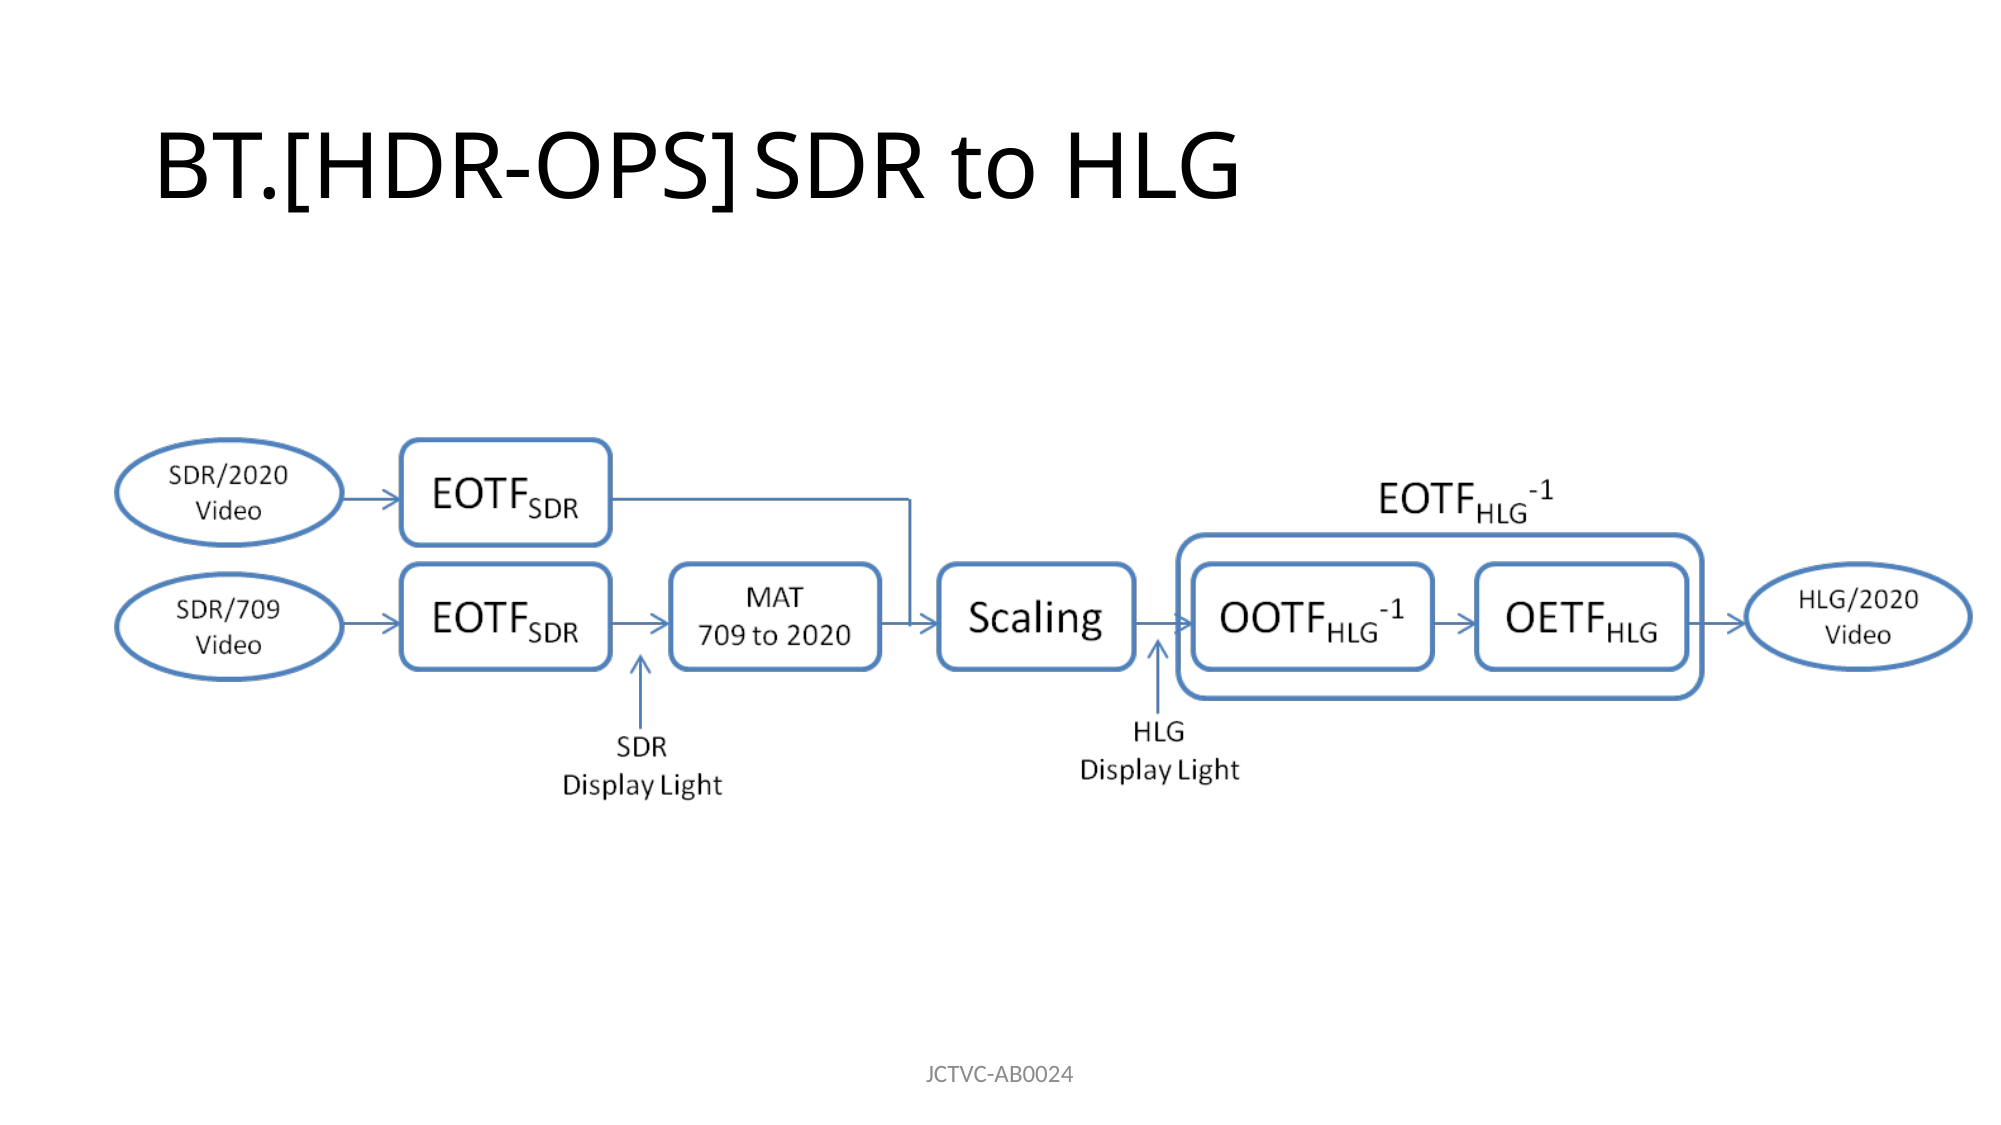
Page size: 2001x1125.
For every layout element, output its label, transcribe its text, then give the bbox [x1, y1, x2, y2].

picture [113, 436, 1974, 815]
footer JCTVC-AB0024 [662, 1042, 1338, 1103]
title BT.[HDR-OPS] SDR to HLG [137, 59, 1863, 278]
